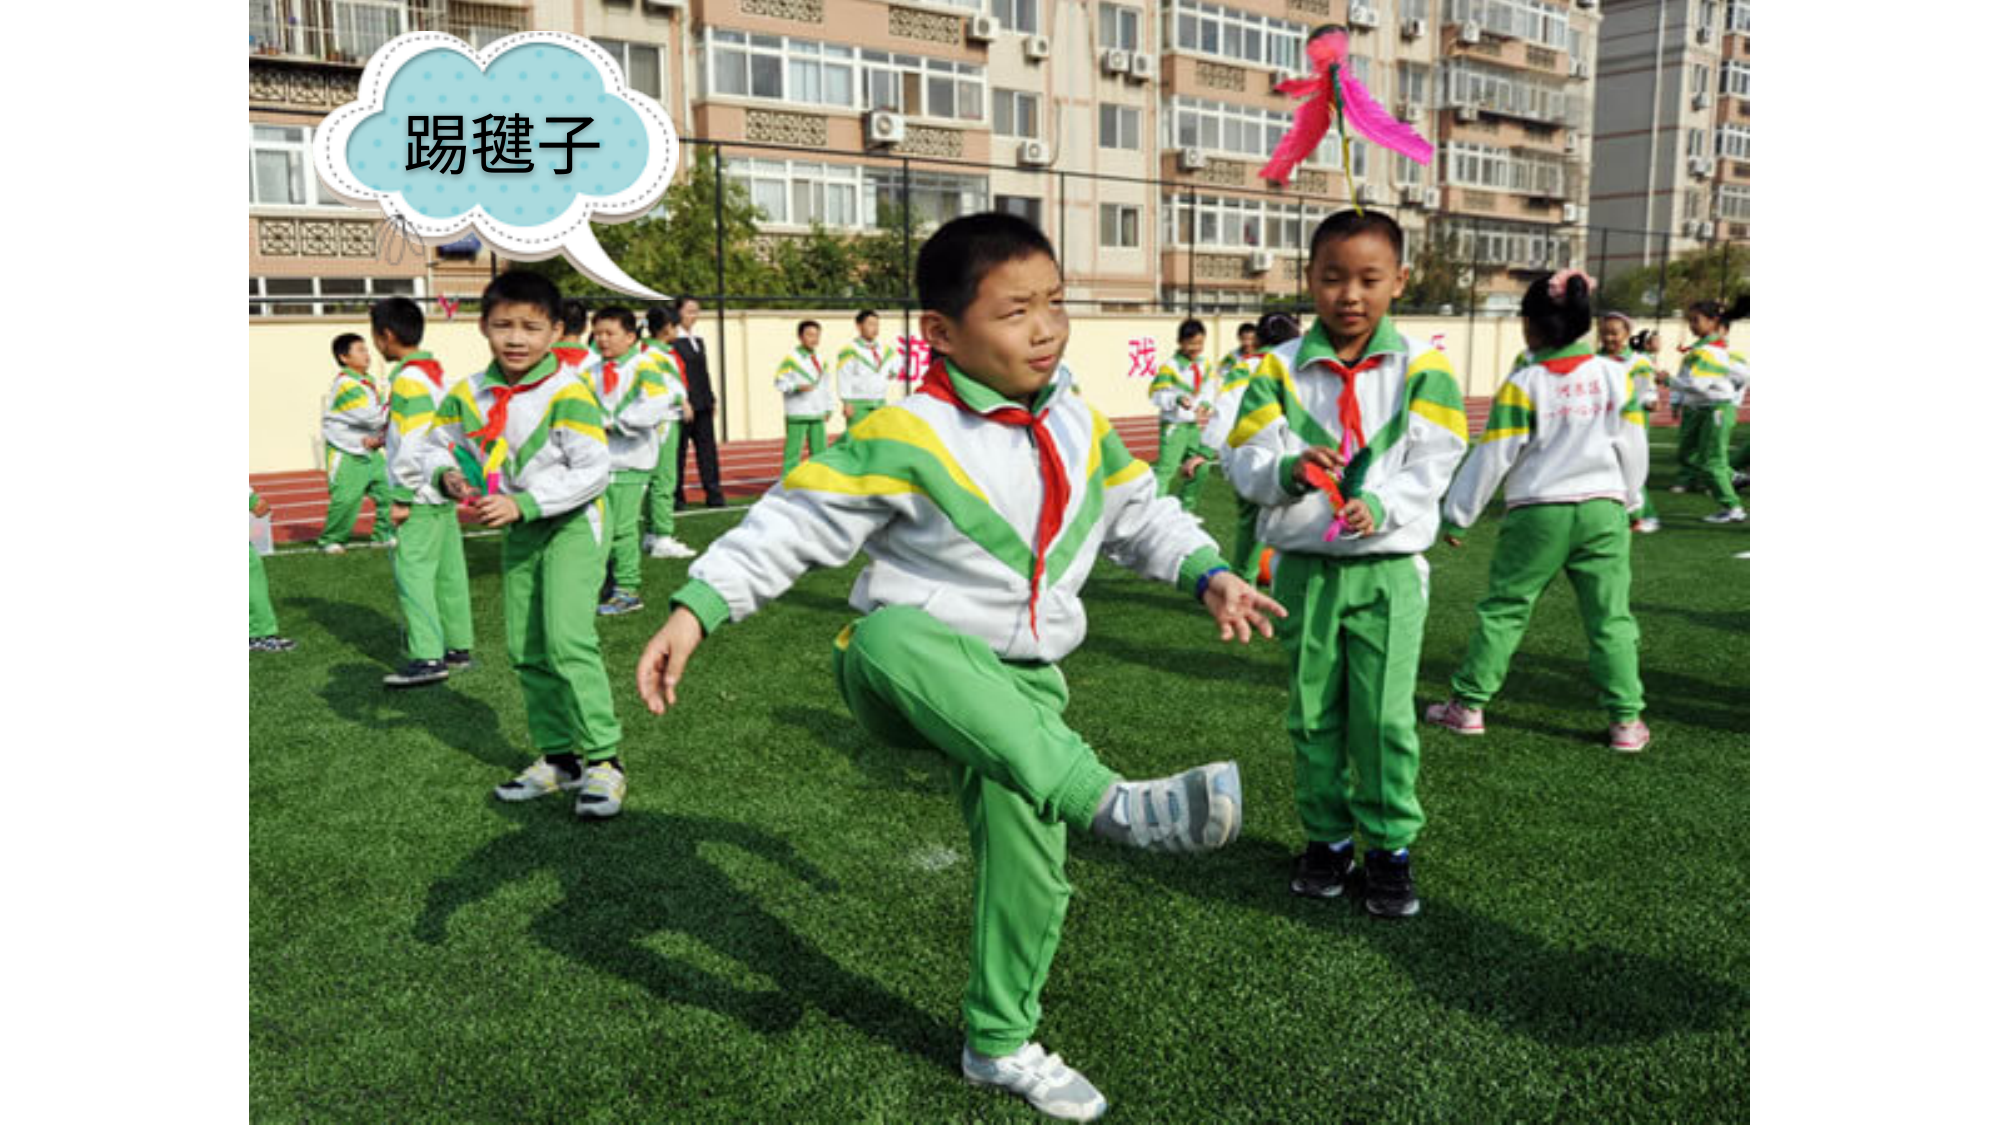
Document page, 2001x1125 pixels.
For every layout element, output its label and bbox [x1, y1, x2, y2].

picture [249, 0, 1751, 1125]
